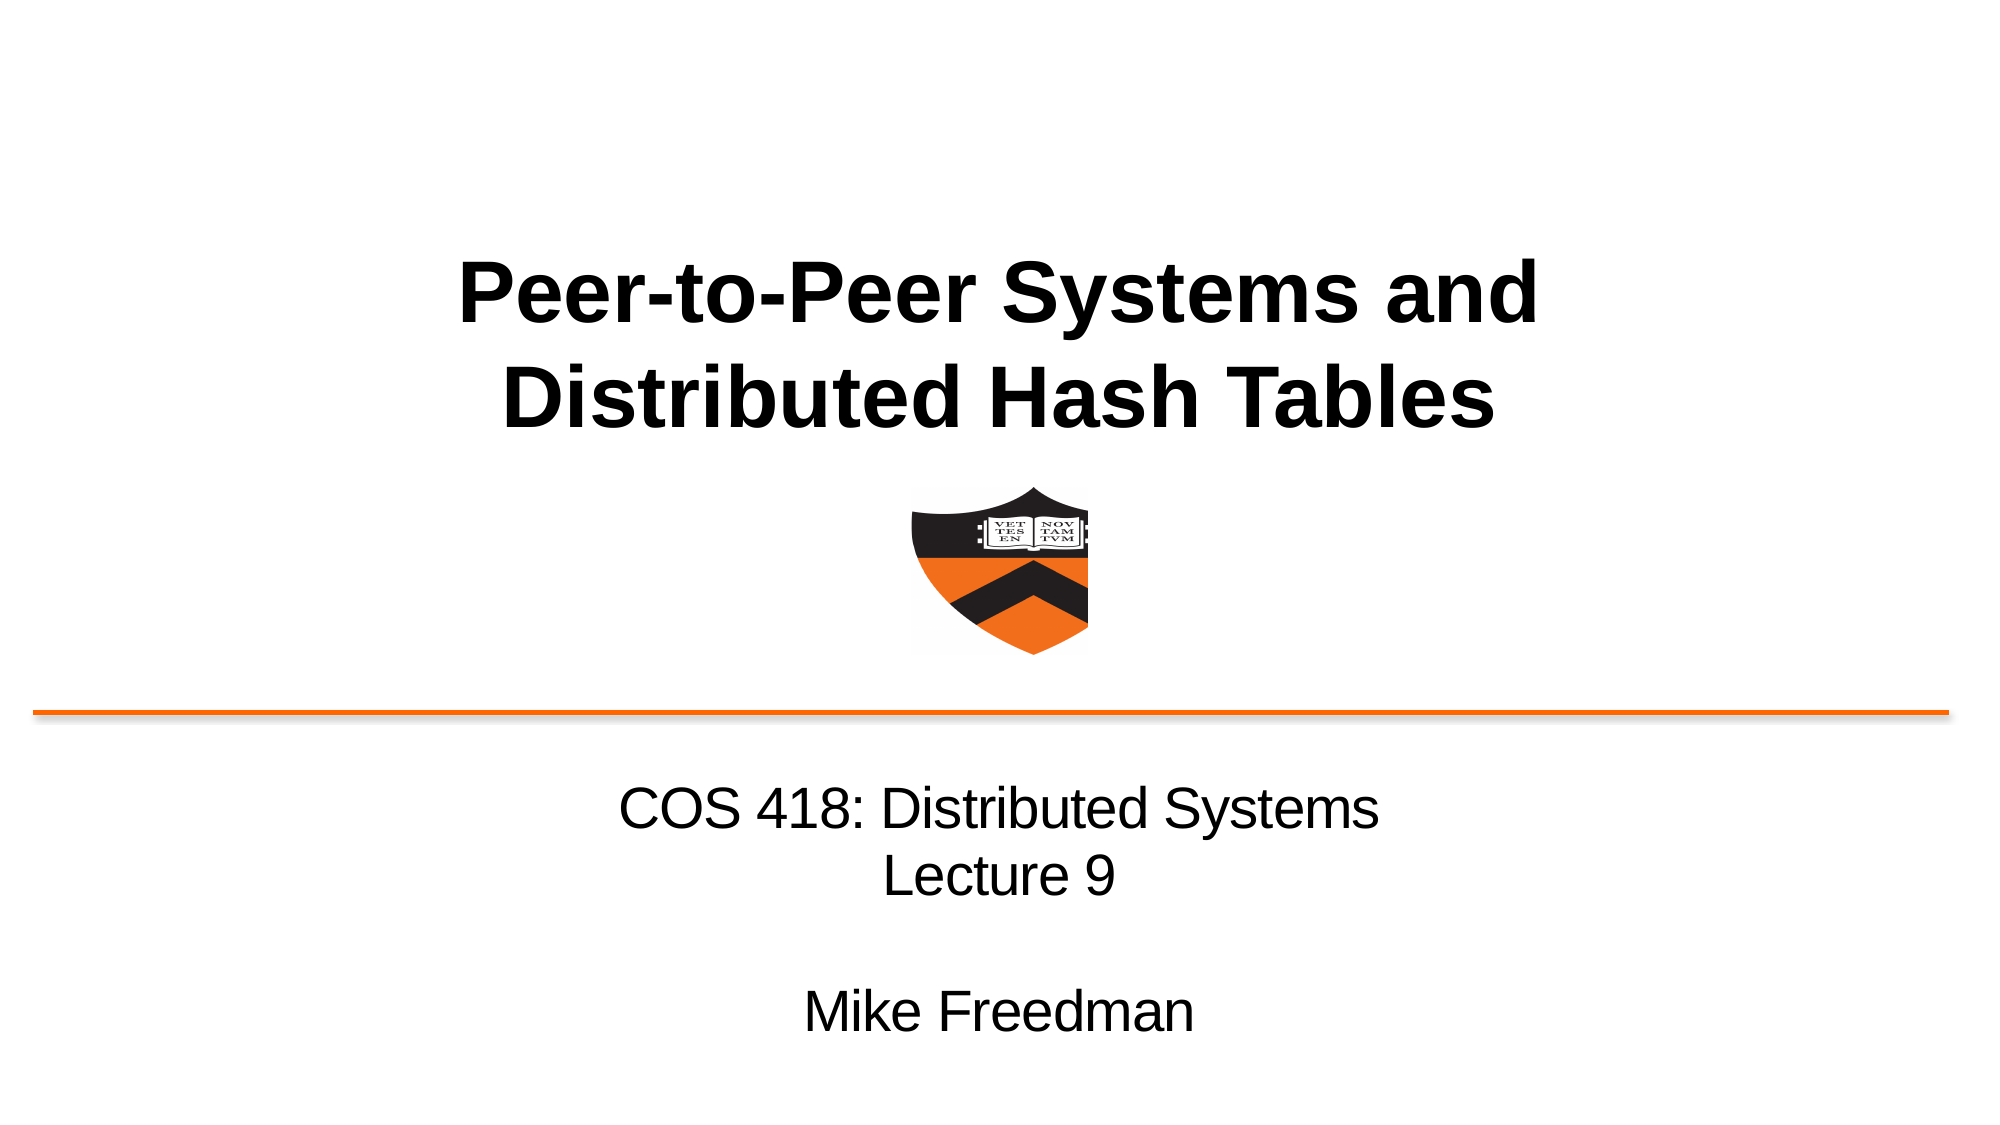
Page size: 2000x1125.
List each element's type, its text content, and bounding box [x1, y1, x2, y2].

title Peer-to-Peer Systems and Distributed Hash Tables [312, 112, 1688, 453]
picture [911, 487, 1088, 655]
subtitle COS 418: Distributed Systems Lecture 9 Mike Freedman [299, 777, 1700, 1066]
